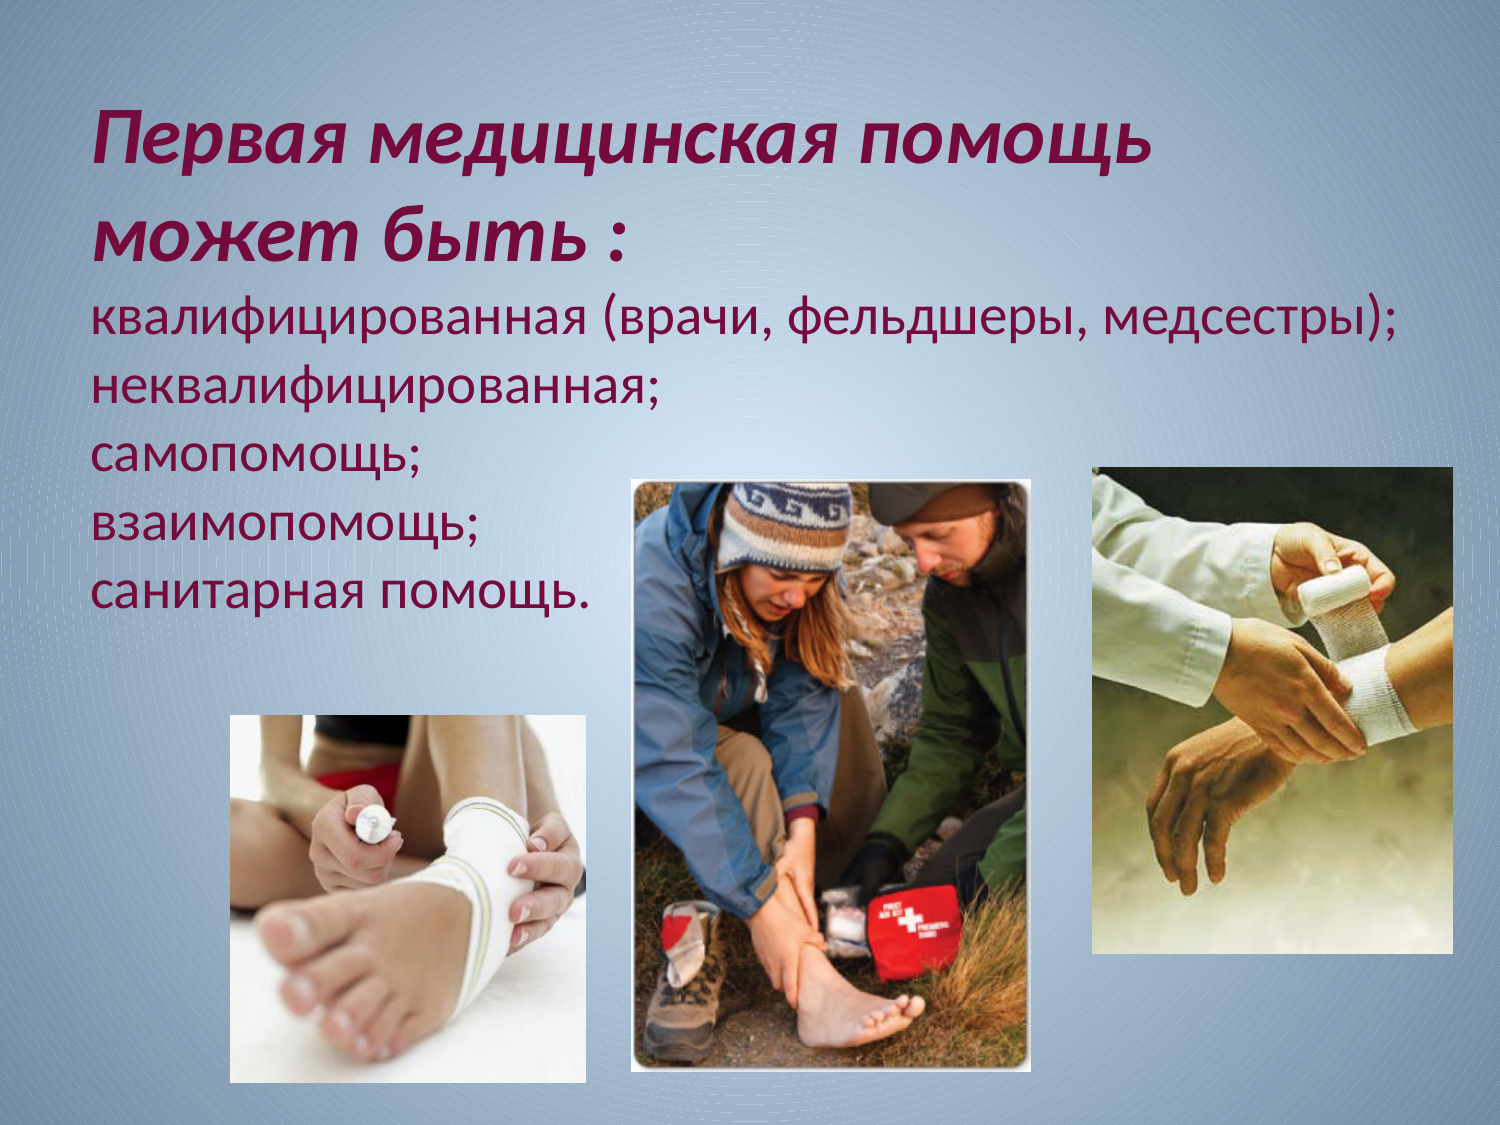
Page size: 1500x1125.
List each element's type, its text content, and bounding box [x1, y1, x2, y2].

title Первая медицинская помощь может быть : квалифицированная (врачи, фельдшеры, медсестры); неквалифицированная; самопомощь; взаимопомощь; санитарная помощь. [75, 66, 1425, 705]
picture [1092, 467, 1453, 954]
picture [631, 479, 1031, 1073]
picture [229, 715, 586, 1083]
